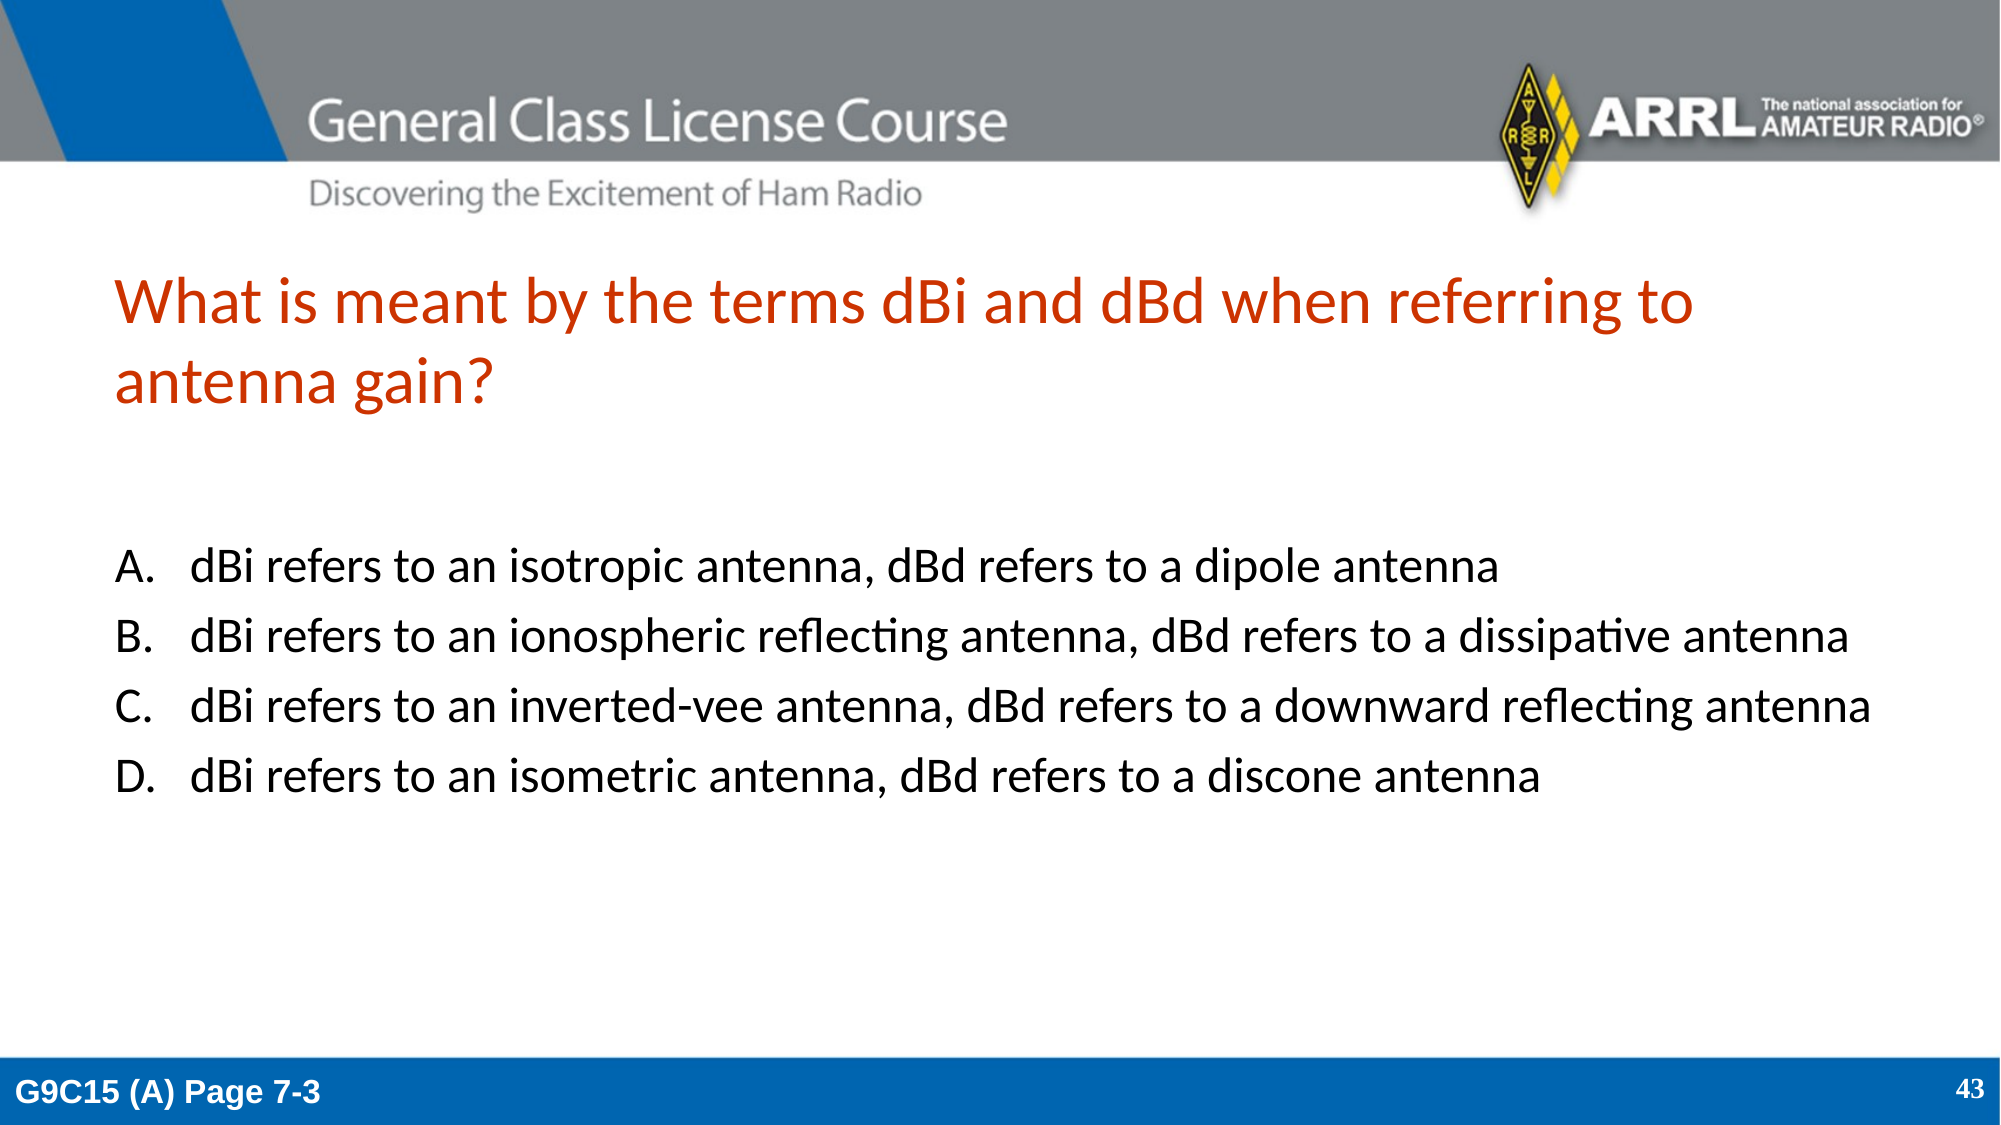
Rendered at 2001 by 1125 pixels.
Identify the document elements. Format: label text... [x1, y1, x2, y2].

picture [0, 0, 2001, 1125]
text_box G9C15 (A) Page 7-3 [0, 1062, 1313, 1118]
list dBi refers to an isotropic antenna, dBd refers to a dipole antenna dBi refers to an ionospheric reflecting antenna, dBd refers to a dissipative antenna dBi refers to an inverted-vee antenna, dBd refers to a downward reflecting antenna dBi refers to an isometric antenna, dBd refers to a discone antenna [99, 525, 1900, 1005]
title What is meant by the terms dBi and dBd when referring to antenna gain? [99, 249, 1900, 468]
text_box 43 [1875, 1062, 2000, 1113]
